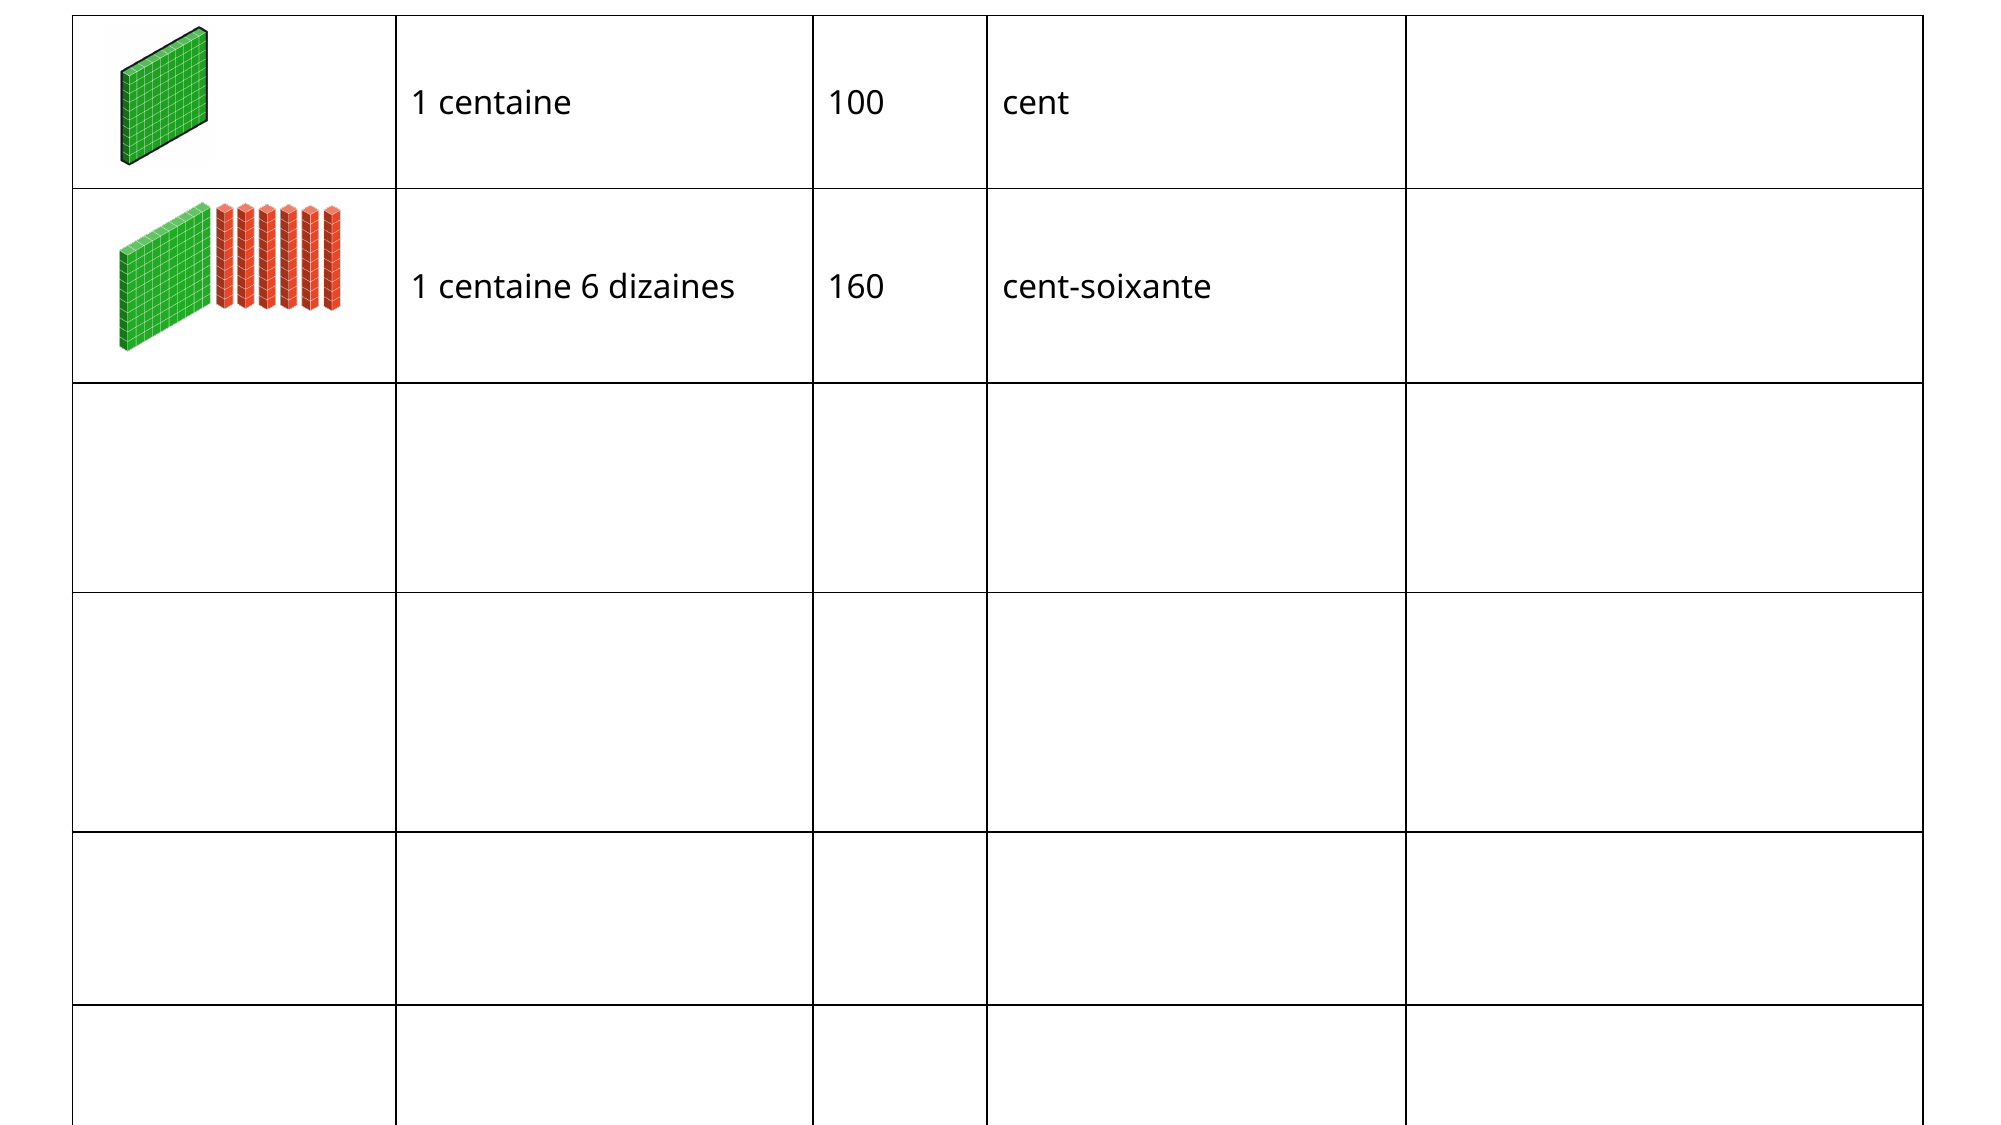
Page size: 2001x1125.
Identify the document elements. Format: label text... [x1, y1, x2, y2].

picture [103, 24, 215, 167]
table_cell [988, 833, 1405, 1004]
table_cell [814, 593, 986, 831]
table_cell [73, 384, 395, 592]
table_header [1407, 16, 1922, 188]
table_cell [73, 833, 395, 1004]
table_cell [73, 593, 395, 831]
table_cell [1407, 189, 1922, 382]
table_cell [73, 1006, 395, 1125]
table_cell [1407, 384, 1922, 592]
table_cell [814, 384, 986, 592]
table_cell [988, 1006, 1405, 1125]
table_header 100 [814, 16, 986, 188]
picture [99, 183, 360, 370]
table_cell [397, 384, 812, 592]
table_header cent [988, 16, 1405, 188]
table_cell [988, 384, 1405, 592]
table_cell [1407, 833, 1922, 1004]
table_cell [1407, 1006, 1922, 1125]
table_cell [397, 1006, 812, 1125]
table_header 1 centaine [397, 16, 812, 188]
table_cell [988, 593, 1405, 831]
table_cell [397, 833, 812, 1004]
table_header [73, 16, 395, 188]
table_cell [814, 833, 986, 1004]
table_cell [1407, 593, 1922, 831]
table_cell [397, 593, 812, 831]
table_cell 1 centaine 6 dizaines [397, 189, 812, 382]
table_cell cent-soixante [988, 189, 1405, 382]
table_cell [73, 189, 395, 382]
table_cell 160 [814, 189, 986, 382]
table_cell [814, 1006, 986, 1125]
